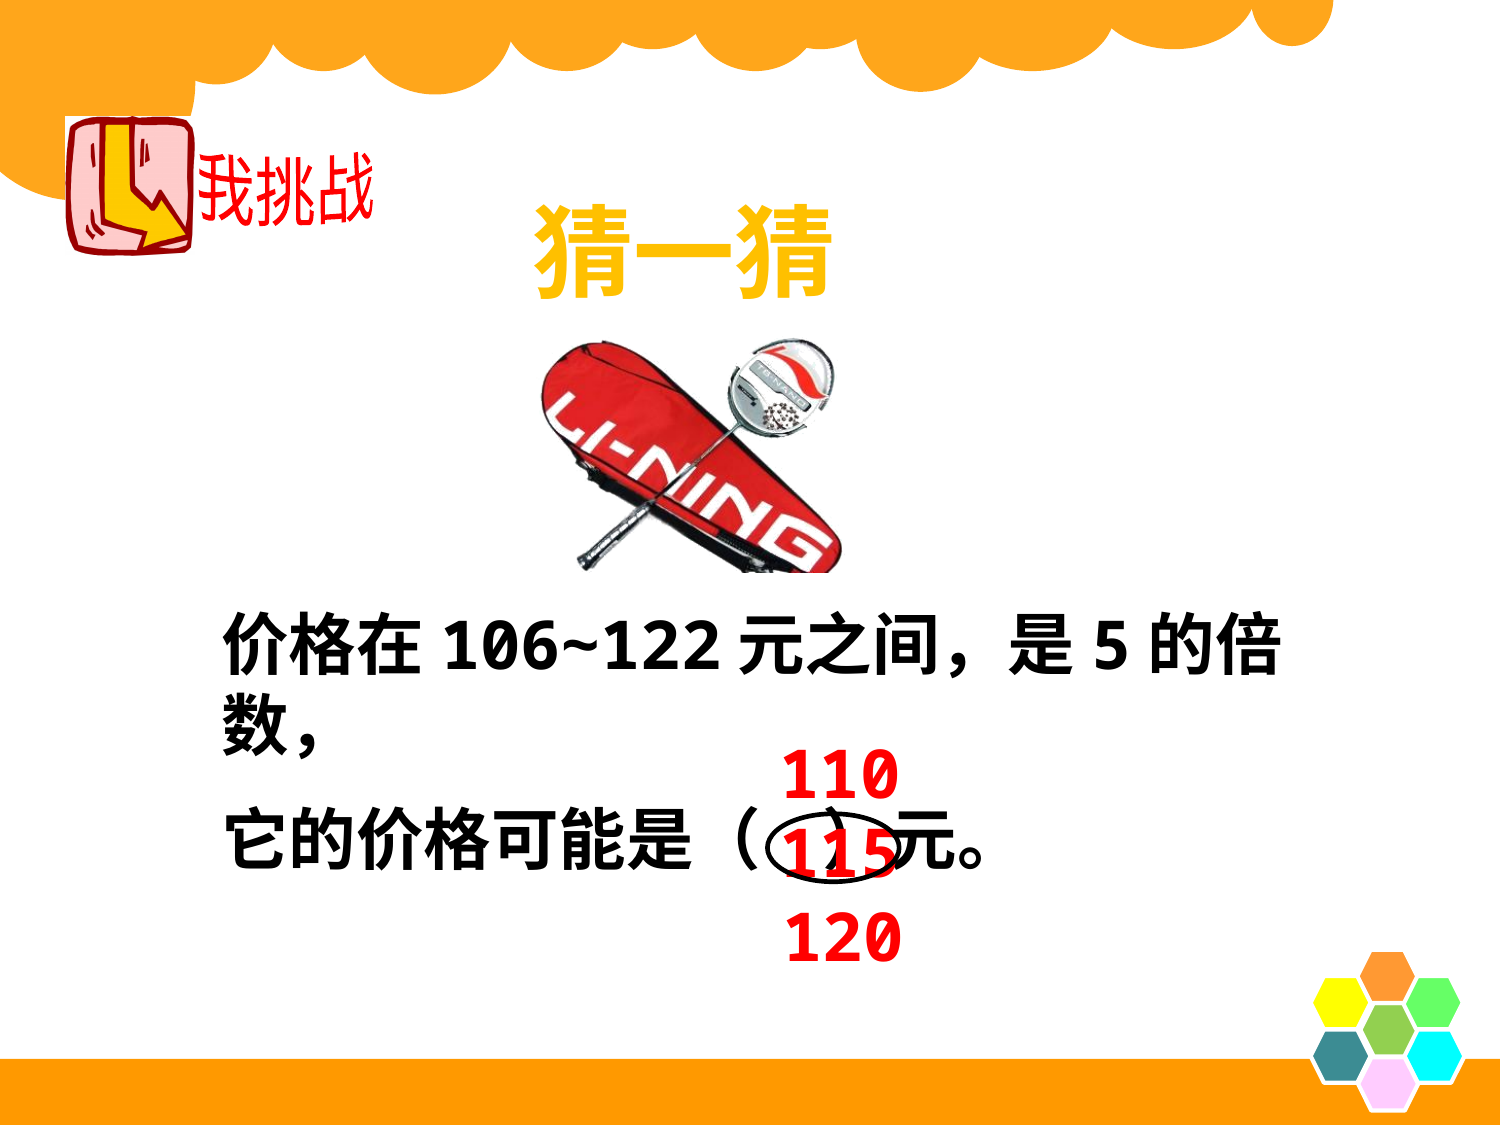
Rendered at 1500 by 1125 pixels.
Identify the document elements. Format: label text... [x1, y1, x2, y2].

text_box 价格在106~122元之间，是5的倍数， 它的价格可能是（ ）元。 [206, 594, 1421, 886]
text_box [765, 811, 902, 884]
text_box 猜一猜 [517, 181, 851, 318]
picture [64, 116, 195, 256]
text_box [1310, 949, 1465, 1111]
picture [517, 326, 917, 573]
text_box 115 [764, 802, 1028, 898]
text_box 120 [767, 886, 1031, 983]
